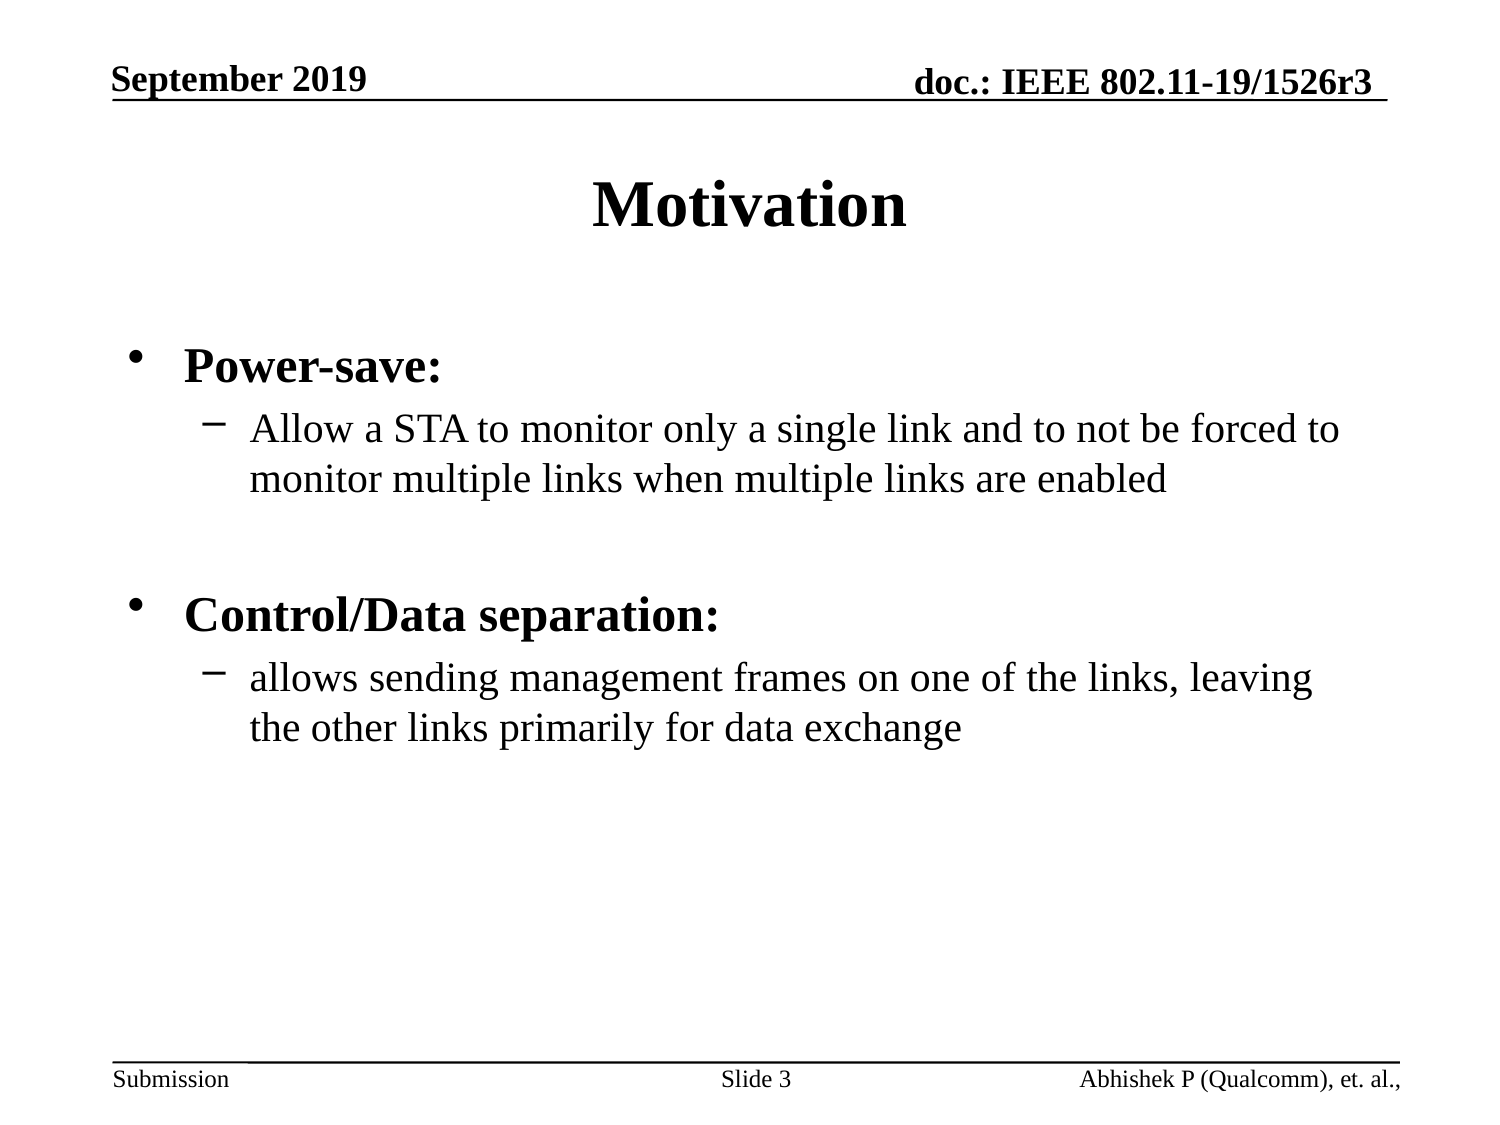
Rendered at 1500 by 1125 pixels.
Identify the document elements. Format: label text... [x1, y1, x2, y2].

footer Abhishek P (Qualcomm), et. al., [949, 1061, 1402, 1093]
list Power-save: Allow a STA to monitor only a single link and to not be forced to monitor multiple links when multiple links are enabled Control/Data separation: allows sending management frames on one of the links, leaving the other links primarily for data exchange [112, 324, 1388, 1001]
title Motivation [112, 112, 1388, 288]
slide_number Slide 3 [712, 1061, 801, 1093]
